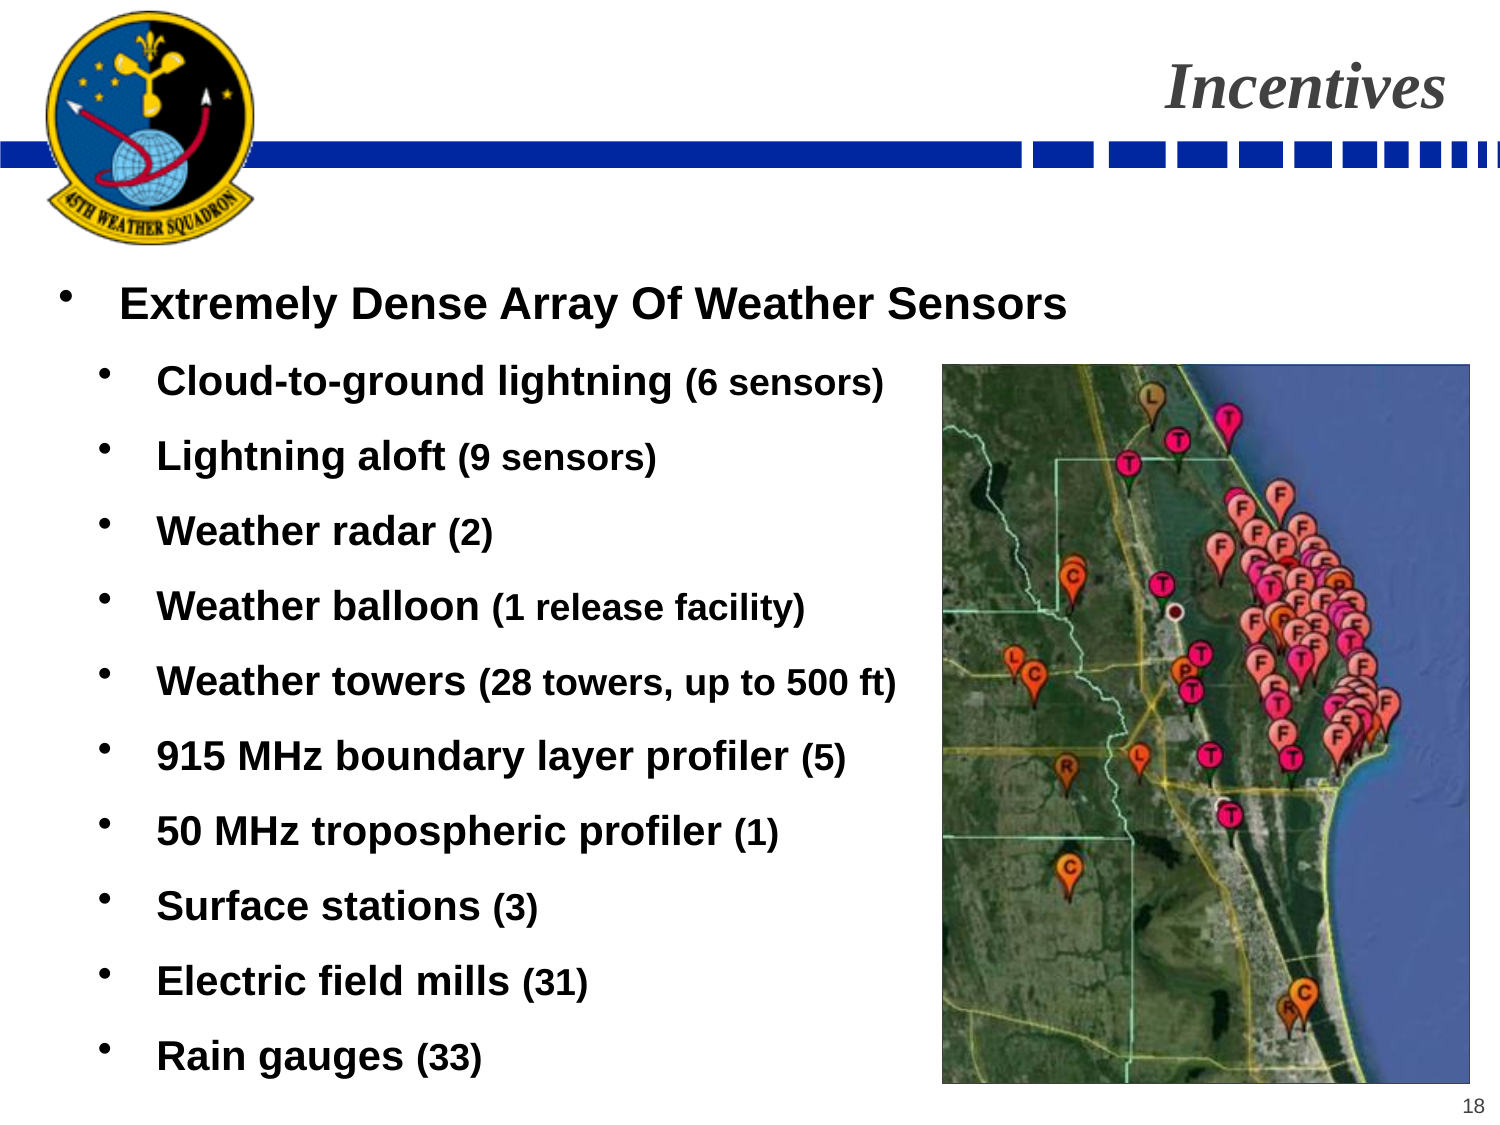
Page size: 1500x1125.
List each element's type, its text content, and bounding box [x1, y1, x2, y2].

text_box Incentives [1150, 34, 1471, 130]
text_box [35, 2, 923, 1125]
picture [942, 364, 1470, 1084]
text_box Extremely Dense Array Of Weather Sensors Cloud-to-ground lightning (6 sensors) Lightning aloft (9 sensors) Weather radar (2) Weather balloon (1 release facility) Weather towers (28 towers, up to 500 ft) 915 MHz boundary layer profiler (5) 50 MHz tropospheric profiler (1) Surface stations (3) Electric field mills (31) Rain gauges (33) [923, 266, 1171, 1086]
text_box [10, 0, 898, 1125]
